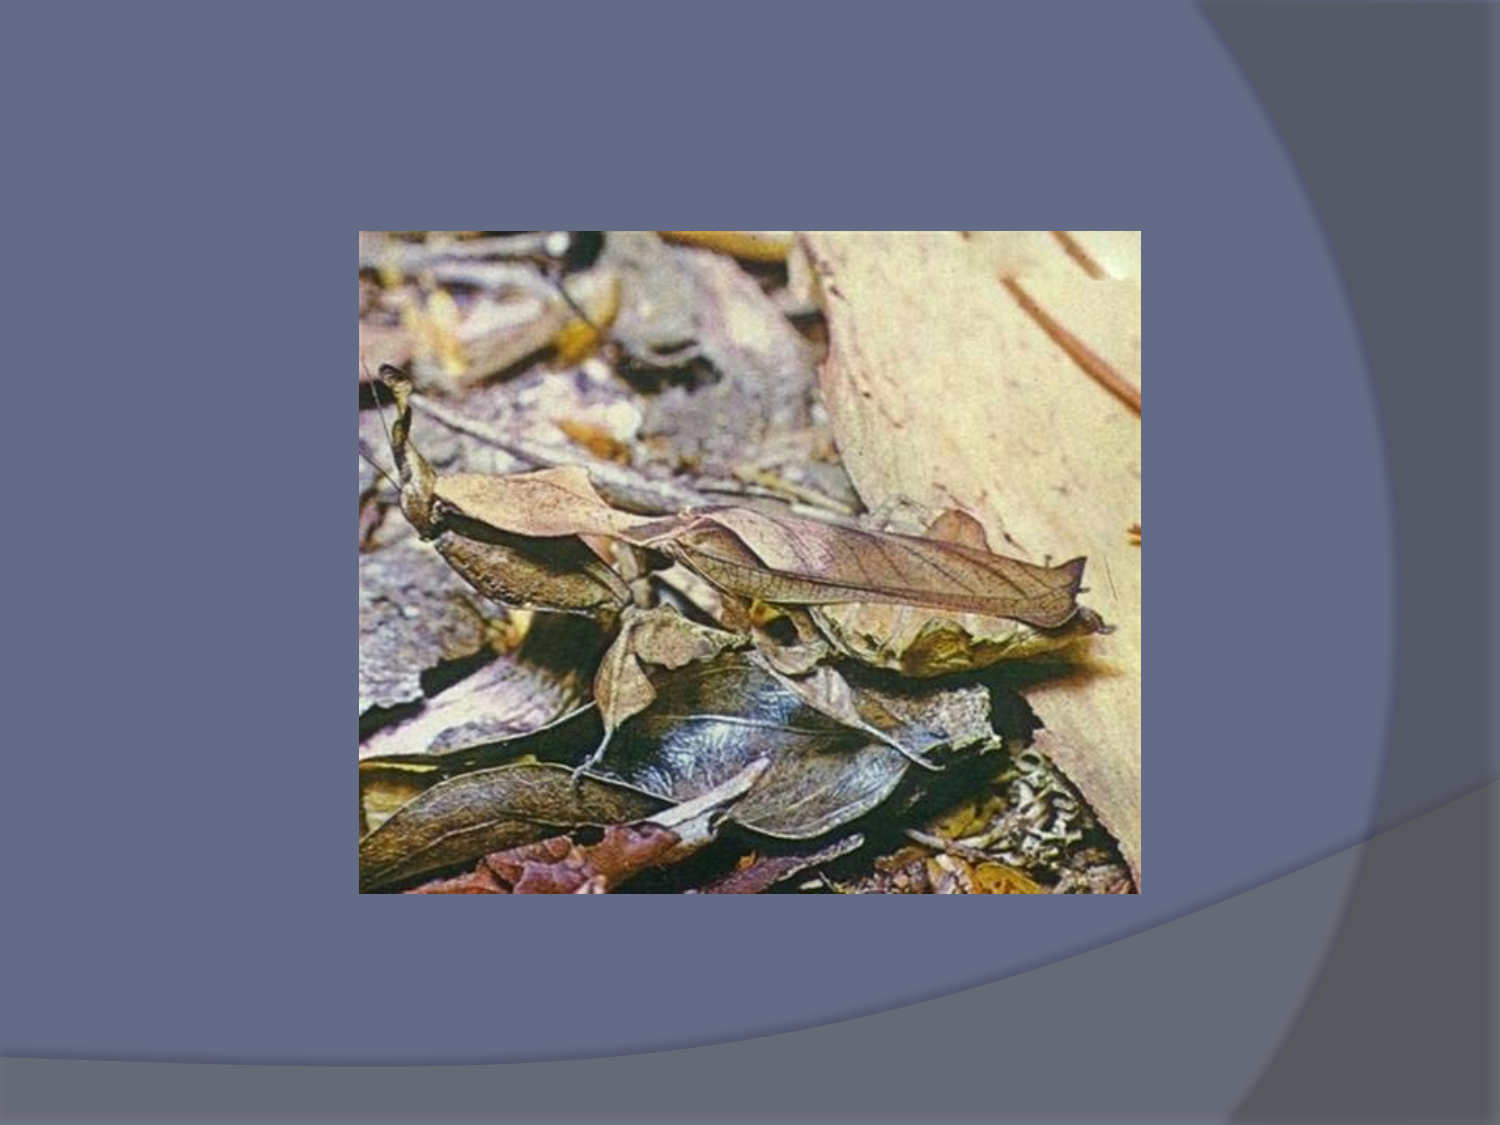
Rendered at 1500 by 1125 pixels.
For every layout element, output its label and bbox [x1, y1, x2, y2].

picture [359, 230, 1141, 894]
